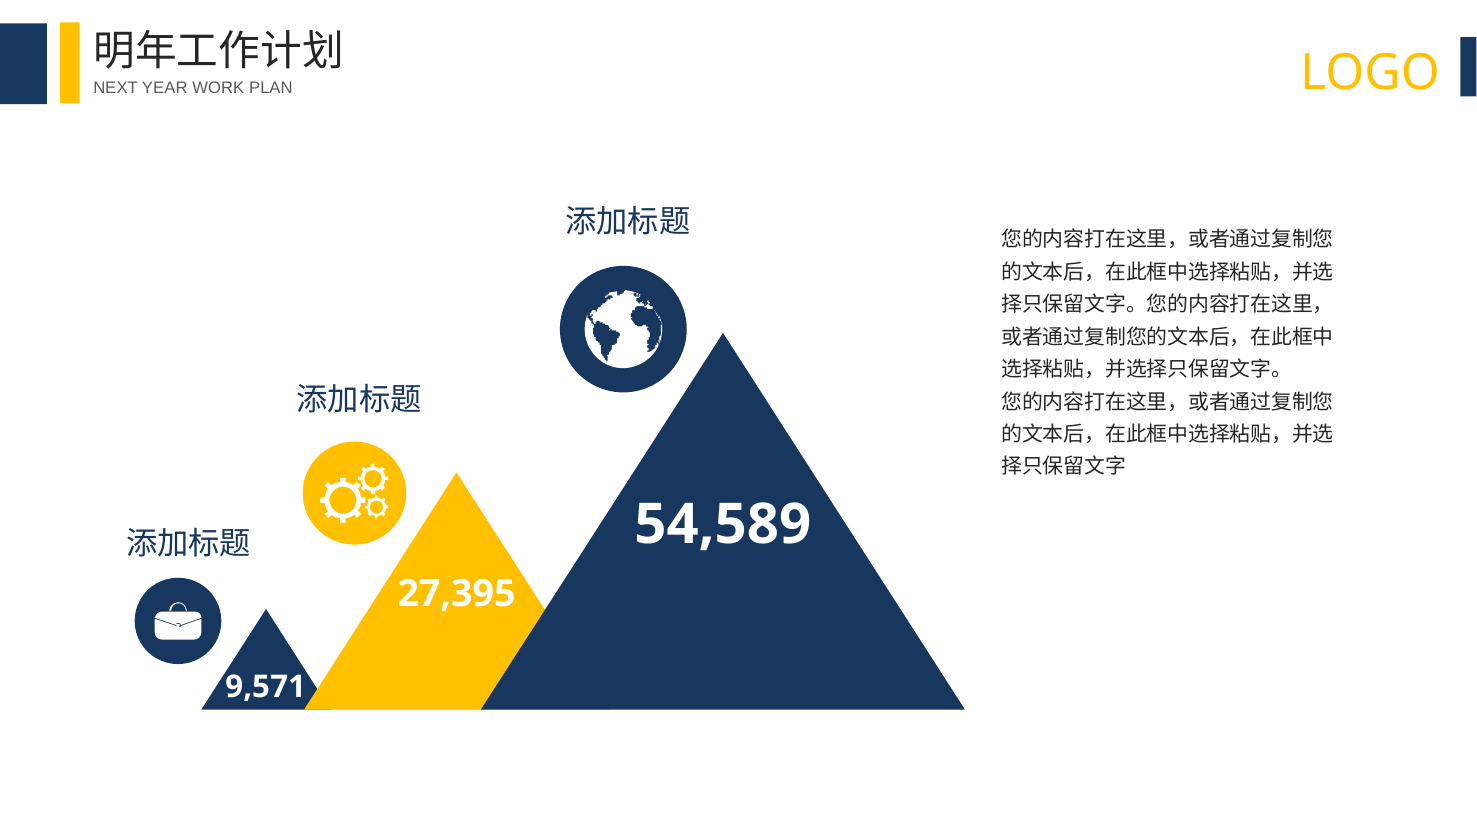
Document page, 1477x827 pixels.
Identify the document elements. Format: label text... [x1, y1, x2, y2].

text_box [0, 21, 49, 106]
text_box [1458, 35, 1477, 99]
text_box 添加标题 [281, 371, 437, 424]
text_box 9,571 [201, 609, 317, 710]
text_box 添加标题 [111, 515, 267, 568]
text_box LOGO [1289, 33, 1477, 105]
text_box [58, 20, 82, 105]
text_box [134, 577, 222, 665]
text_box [302, 441, 407, 545]
text_box 添加标题 [550, 193, 706, 246]
text_box 您的内容打在这里，或者通过复制您的文本后，在此框中选择粘贴，并选择只保留文字。您的内容打在这里，或者通过复制您的文本后，在此框中选择粘贴，并选择只保留文字。 您的内容打在这里，或者通过复制您的文本后，在此框中选择粘贴，并选择只保留文字 [986, 211, 1367, 486]
text_box NEXT YEAR WORK PLAN [93, 76, 359, 97]
text_box 27,395 [304, 472, 545, 710]
text_box 54,589 [480, 332, 965, 710]
text_box 明年工作计划 [93, 23, 359, 74]
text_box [559, 265, 687, 393]
